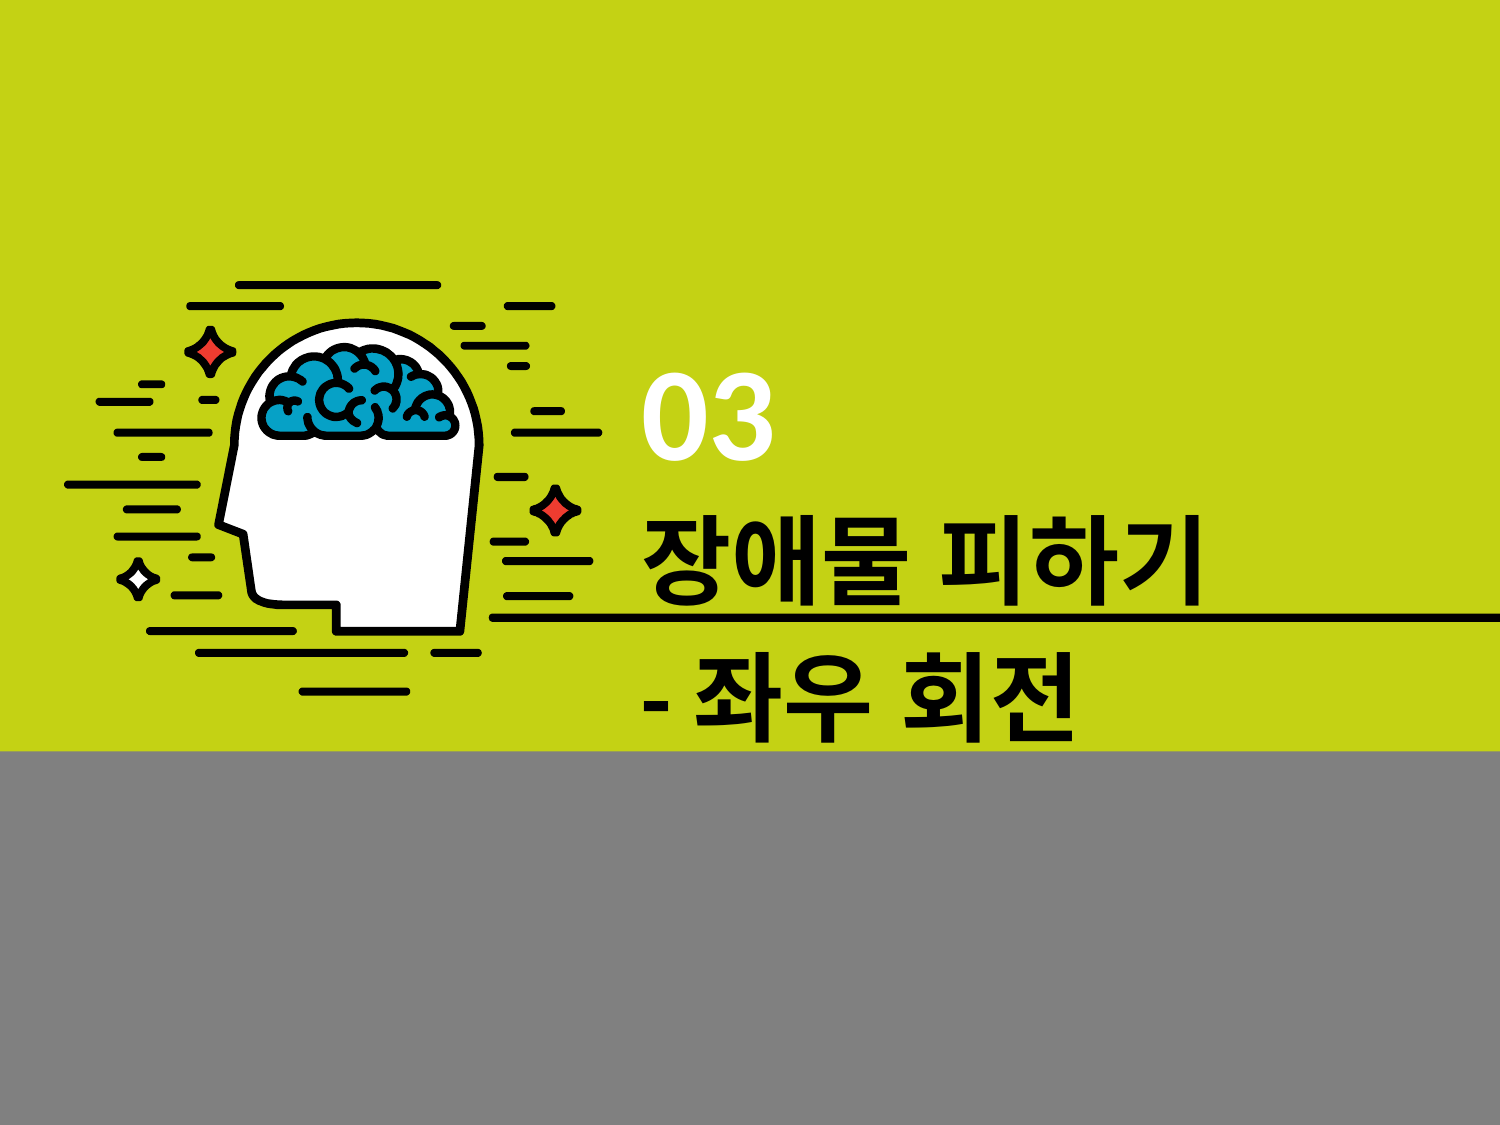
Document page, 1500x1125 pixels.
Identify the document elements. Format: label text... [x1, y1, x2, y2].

list 03 [626, 319, 1134, 495]
list 장애물 피하기 -좌우 회전 [626, 492, 1465, 763]
